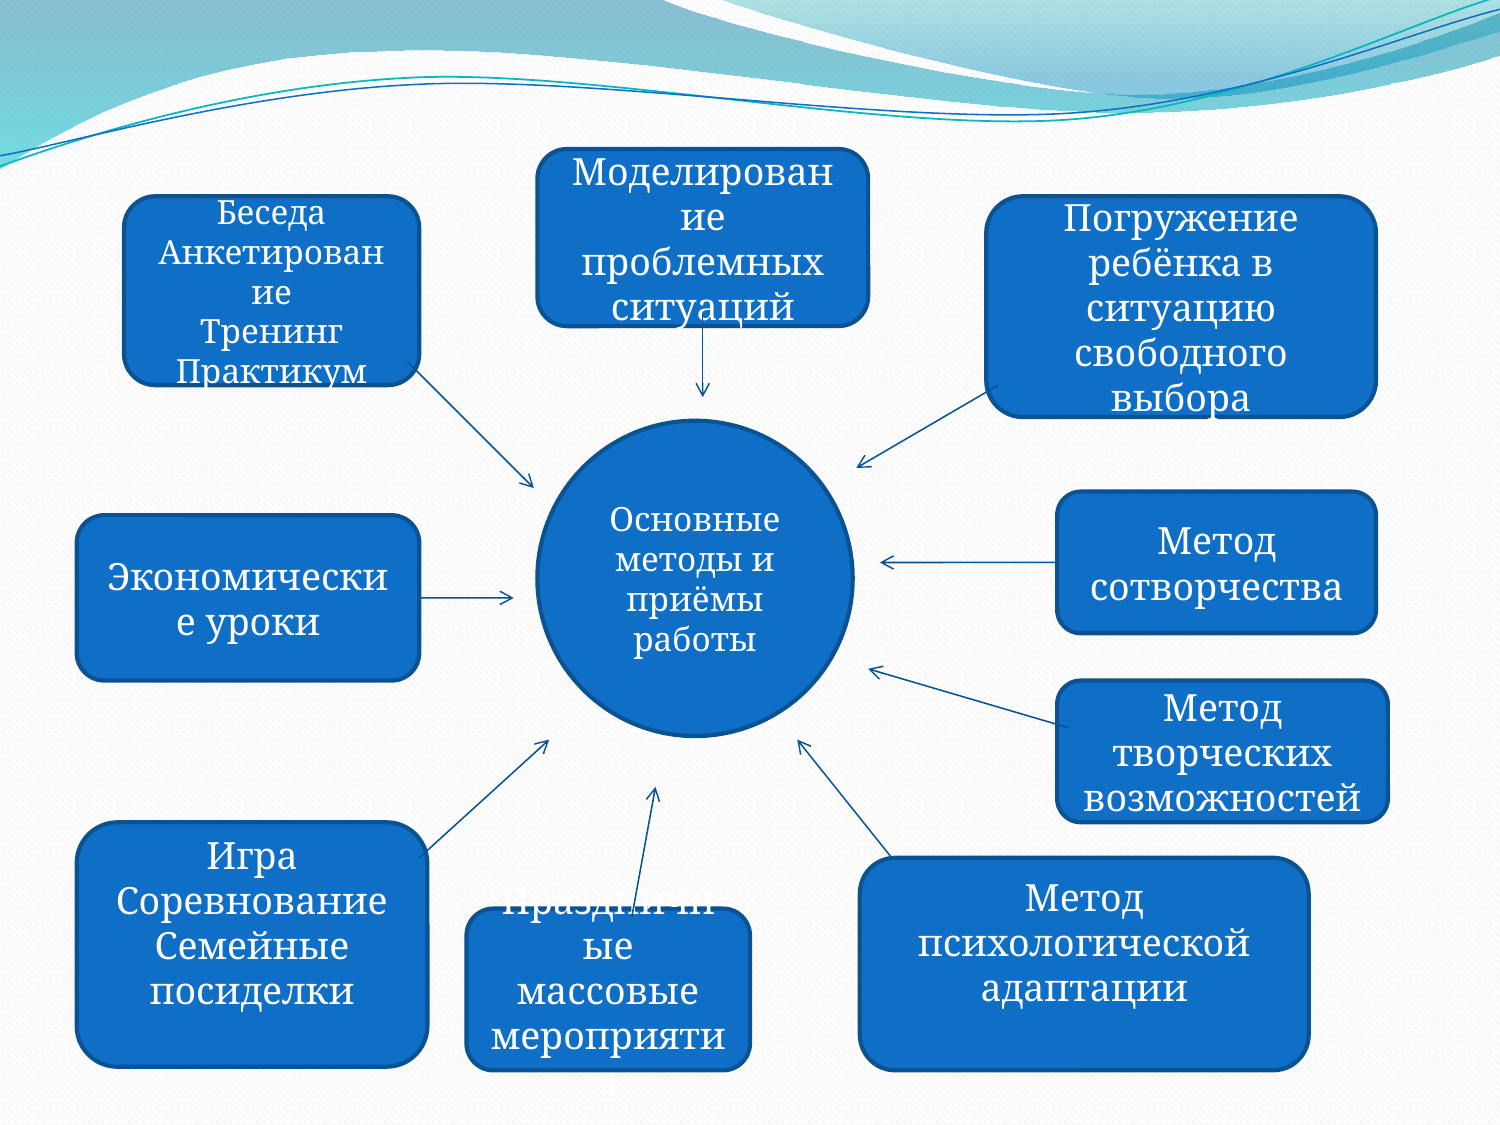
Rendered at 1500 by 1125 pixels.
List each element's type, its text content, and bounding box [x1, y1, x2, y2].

text_box Метод творческих возможностей [1055, 678, 1391, 825]
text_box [855, 385, 999, 469]
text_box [796, 739, 892, 858]
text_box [631, 786, 656, 917]
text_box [407, 361, 534, 489]
text_box Основные методы и приёмы работы [535, 418, 855, 739]
text_box Метод сотворчества [1055, 489, 1379, 636]
text_box Экономические уроки [74, 513, 422, 683]
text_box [867, 668, 1070, 729]
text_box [418, 739, 550, 858]
text_box Игра Соревнование Семейные посиделки [74, 820, 430, 1069]
text_box Праздничные массовые мероприятия [464, 906, 753, 1073]
text_box Беседа Анкетирование Тренинг Практикум [121, 194, 422, 388]
text_box Погружение ребёнка в ситуацию свободного выбора [984, 194, 1379, 420]
text_box Моделирование проблемных ситуаций [535, 146, 871, 329]
text_box Метод психологической адаптации [857, 855, 1311, 1073]
